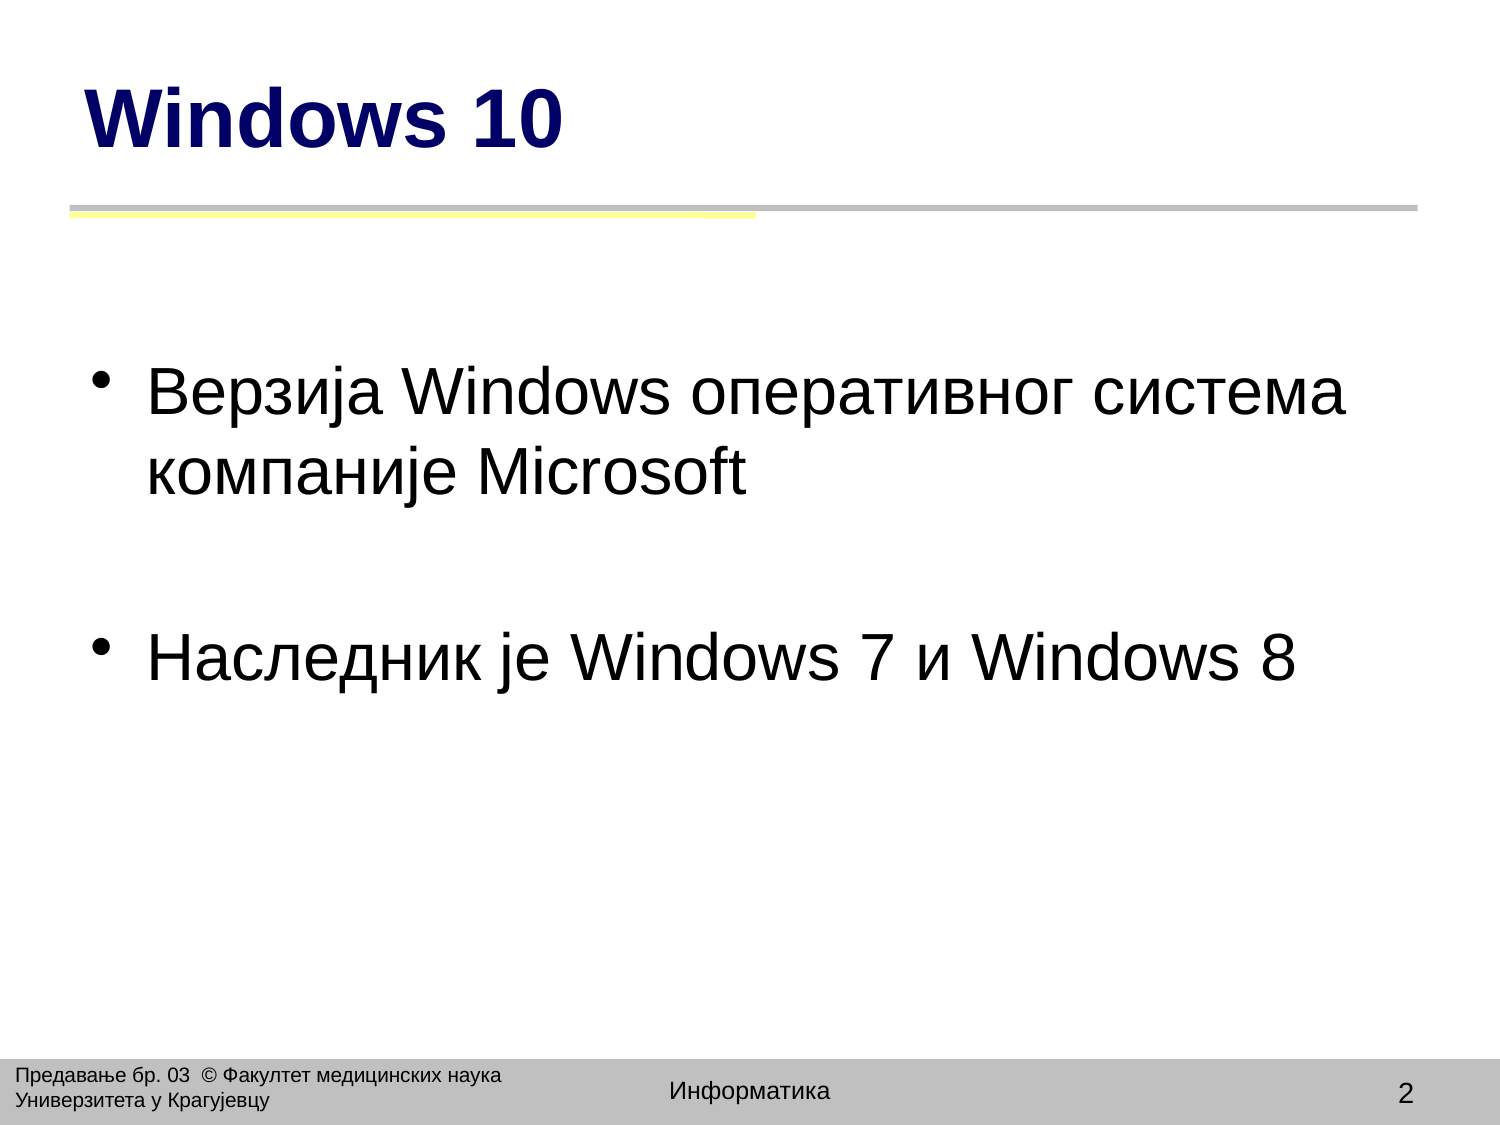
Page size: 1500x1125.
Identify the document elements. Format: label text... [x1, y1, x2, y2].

slide_number Предавање бр. 03 © Факултет медицинских наука Универзитета у Крагујевцу [0, 1053, 614, 1108]
slide_number 2 [1079, 1066, 1430, 1125]
footer Информатика [512, 1066, 988, 1125]
title Windows 10 [69, 19, 1426, 208]
list Верзија Windows оперативног система компаније Microsoft Наследник је Windows 7 и Windows 8 [74, 246, 1426, 1023]
